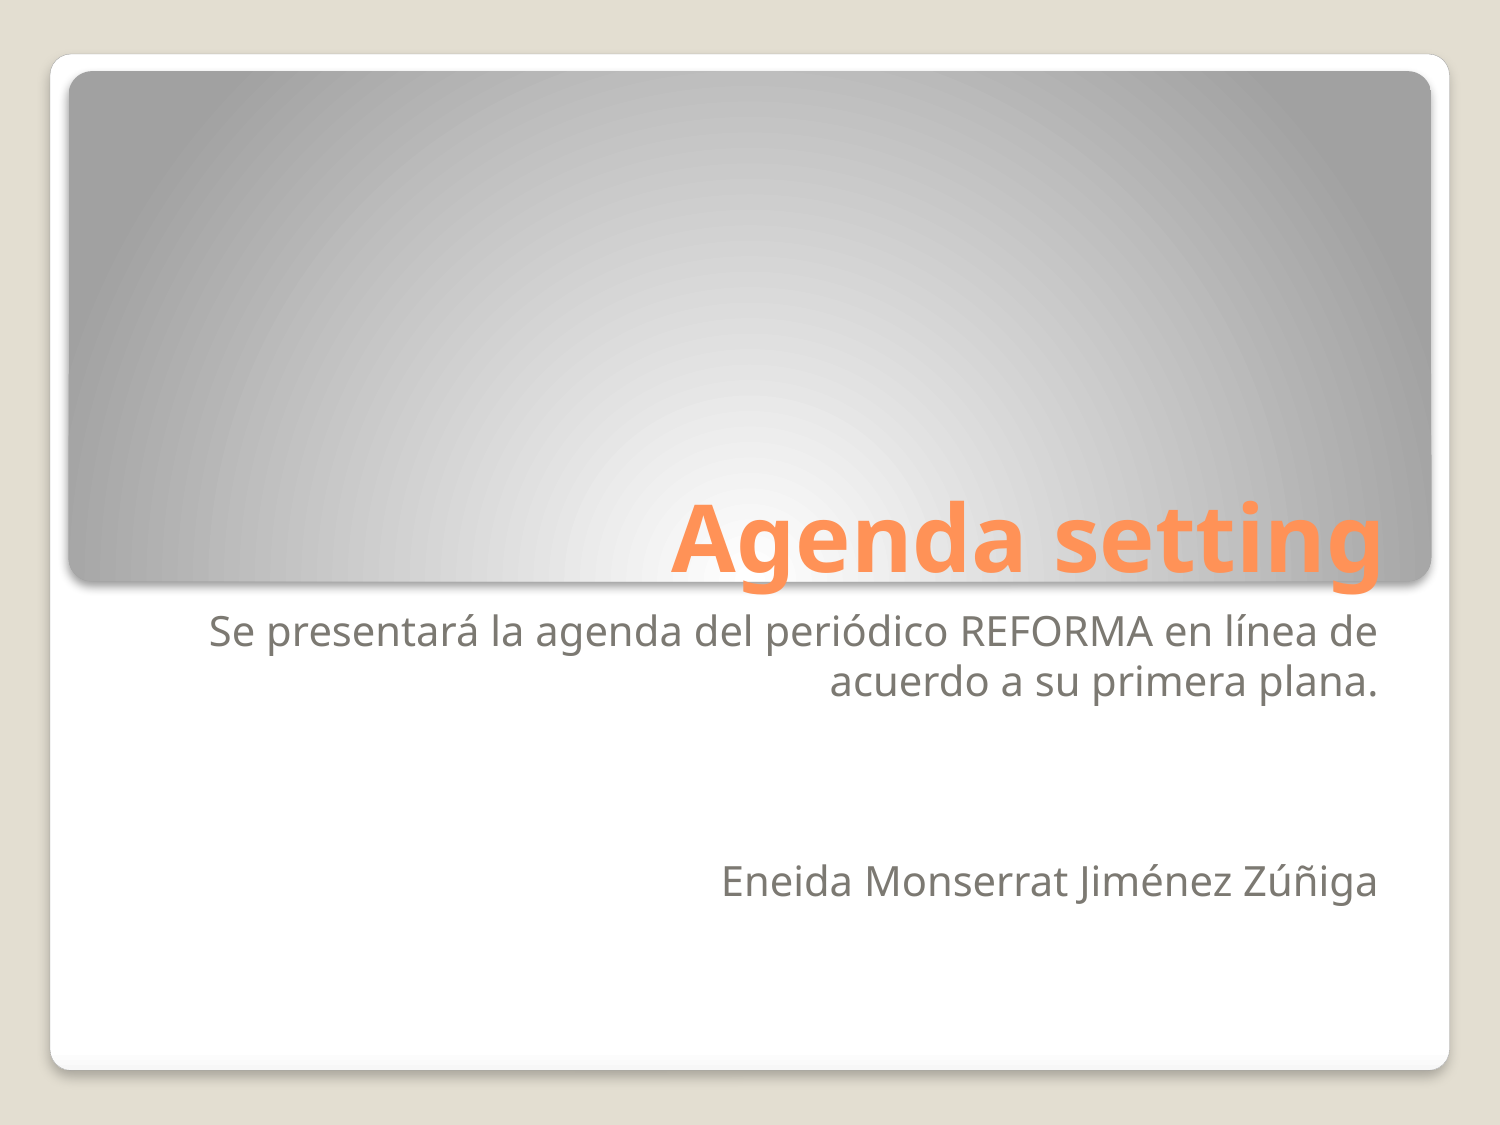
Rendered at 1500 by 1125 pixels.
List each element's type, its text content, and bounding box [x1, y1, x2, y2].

title Agenda setting [118, 298, 1394, 599]
subtitle Se presentará la agenda del periódico REFORMA en línea de acuerdo a su primera plana. Eneida Monserrat Jiménez Zúñiga [118, 604, 1394, 1024]
